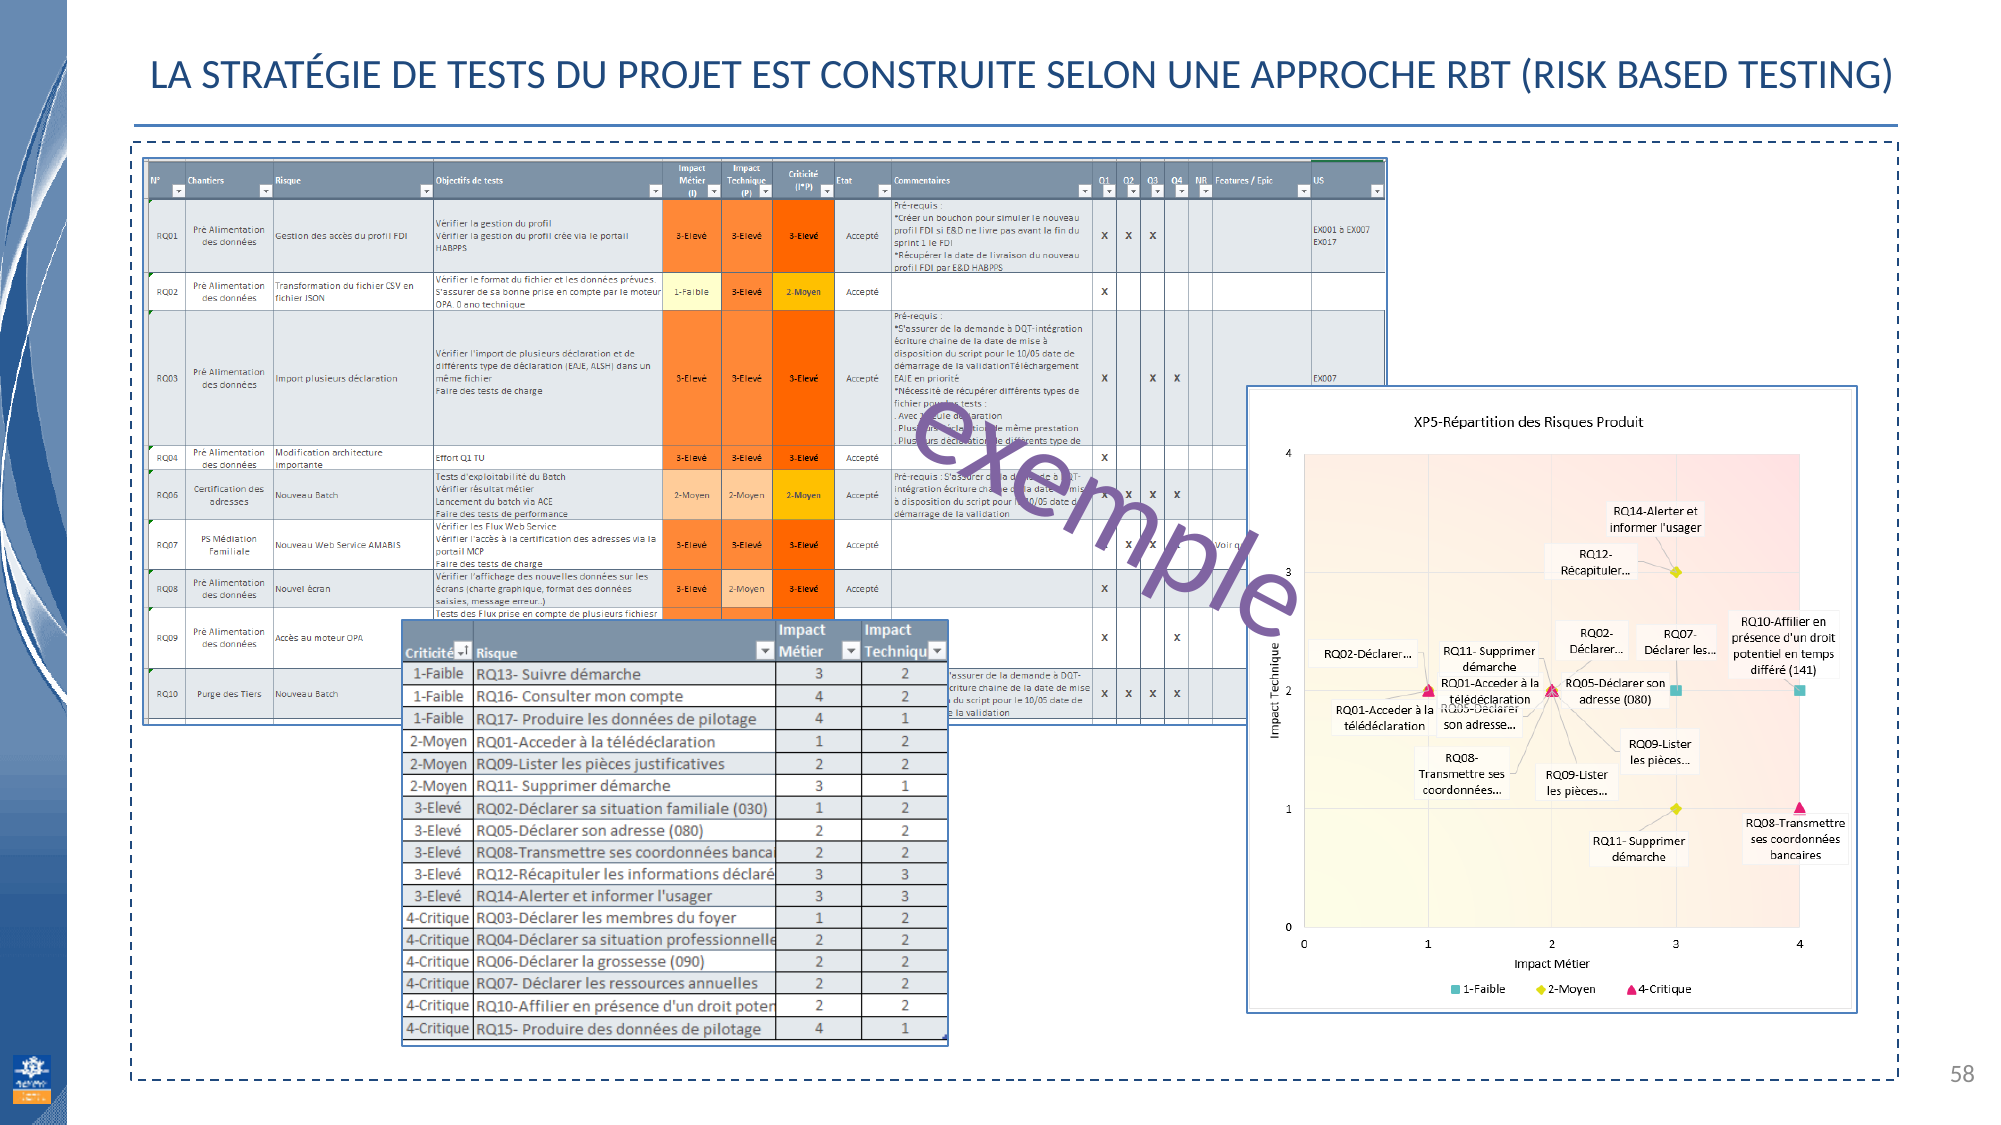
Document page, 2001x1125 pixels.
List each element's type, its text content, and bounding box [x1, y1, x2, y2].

title La stratégie de tests du projet est construite selon une approche RBT (Risk Based Testing) [135, 19, 1946, 126]
text_box [129, 140, 1900, 1082]
slide_number 58 [1921, 1042, 1991, 1103]
picture [143, 158, 1857, 1046]
picture [13, 1055, 51, 1104]
